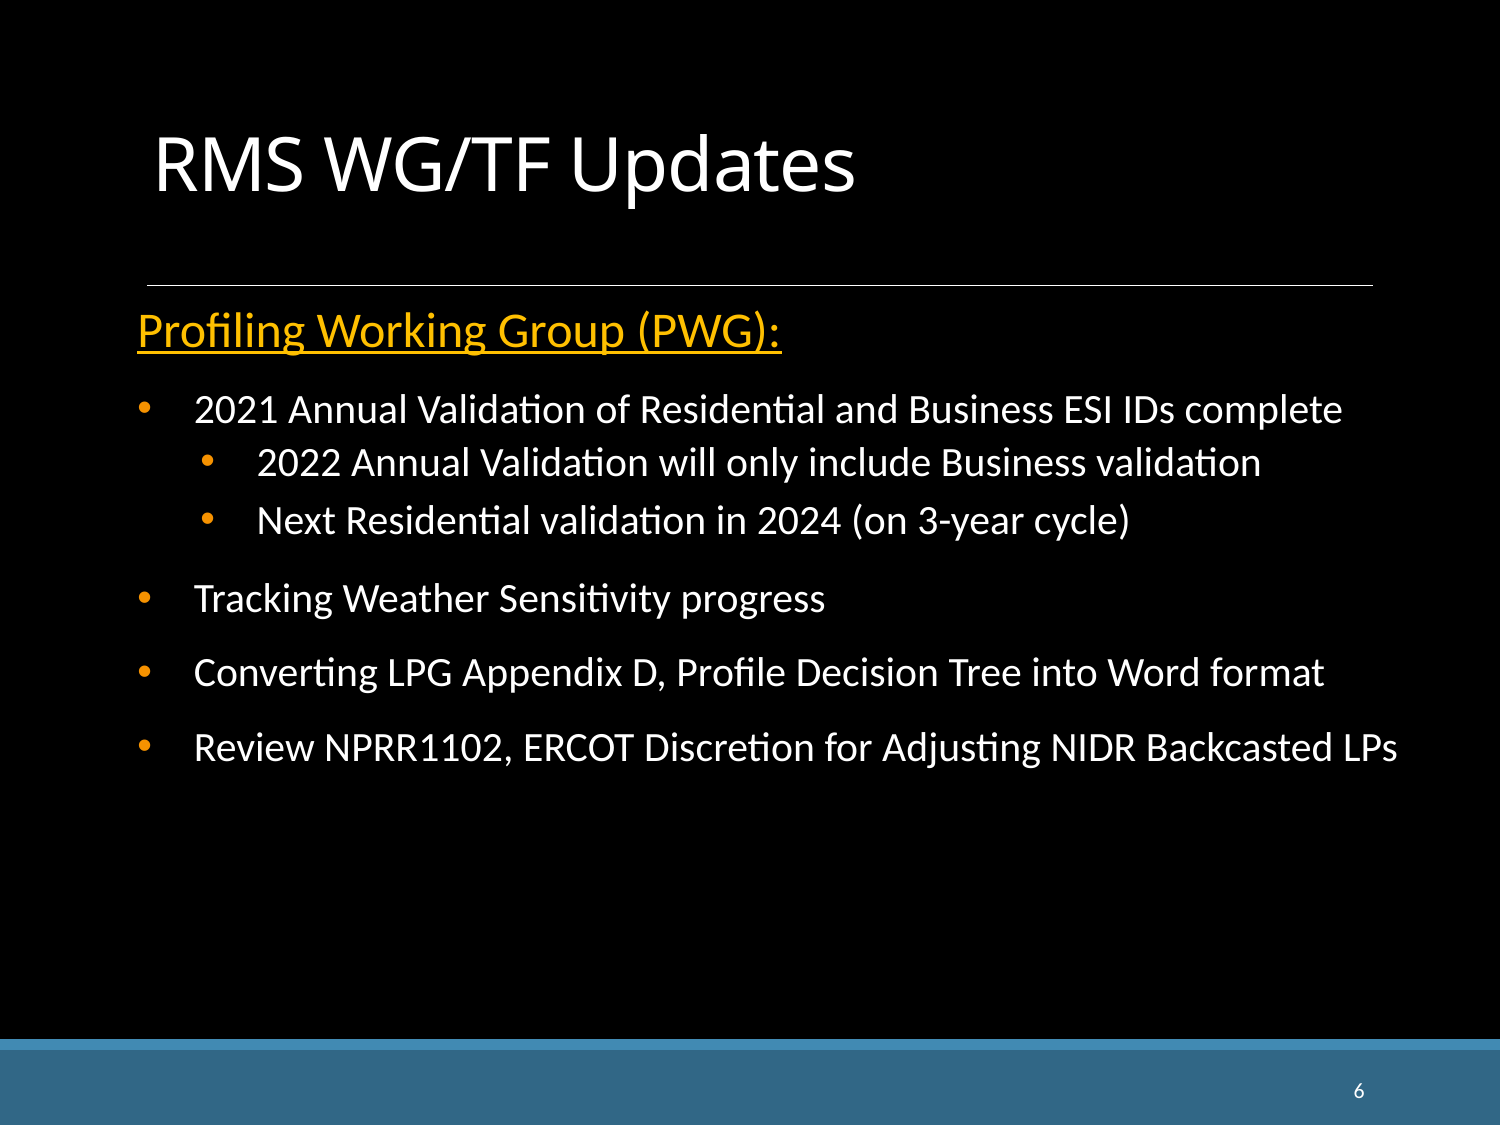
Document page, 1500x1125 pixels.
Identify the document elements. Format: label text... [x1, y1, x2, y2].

slide_number 6 [1218, 1059, 1380, 1120]
list Profiling Working Group (PWG): 2021 Annual Validation of Residential and Business ESI IDs complete 2022 Annual Validation will only include Business validation Next Residential validation in 2024 (on 3-year cycle) Tracking Weather Sensitivity progress Converting LPG Appendix D, Profile Decision Tree into Word format Review NPRR1102, ERCOT Discretion for Adjusting NIDR Backcasted LPs [137, 296, 1488, 1013]
text_box RMS WG/TF Updates [137, 99, 1375, 238]
